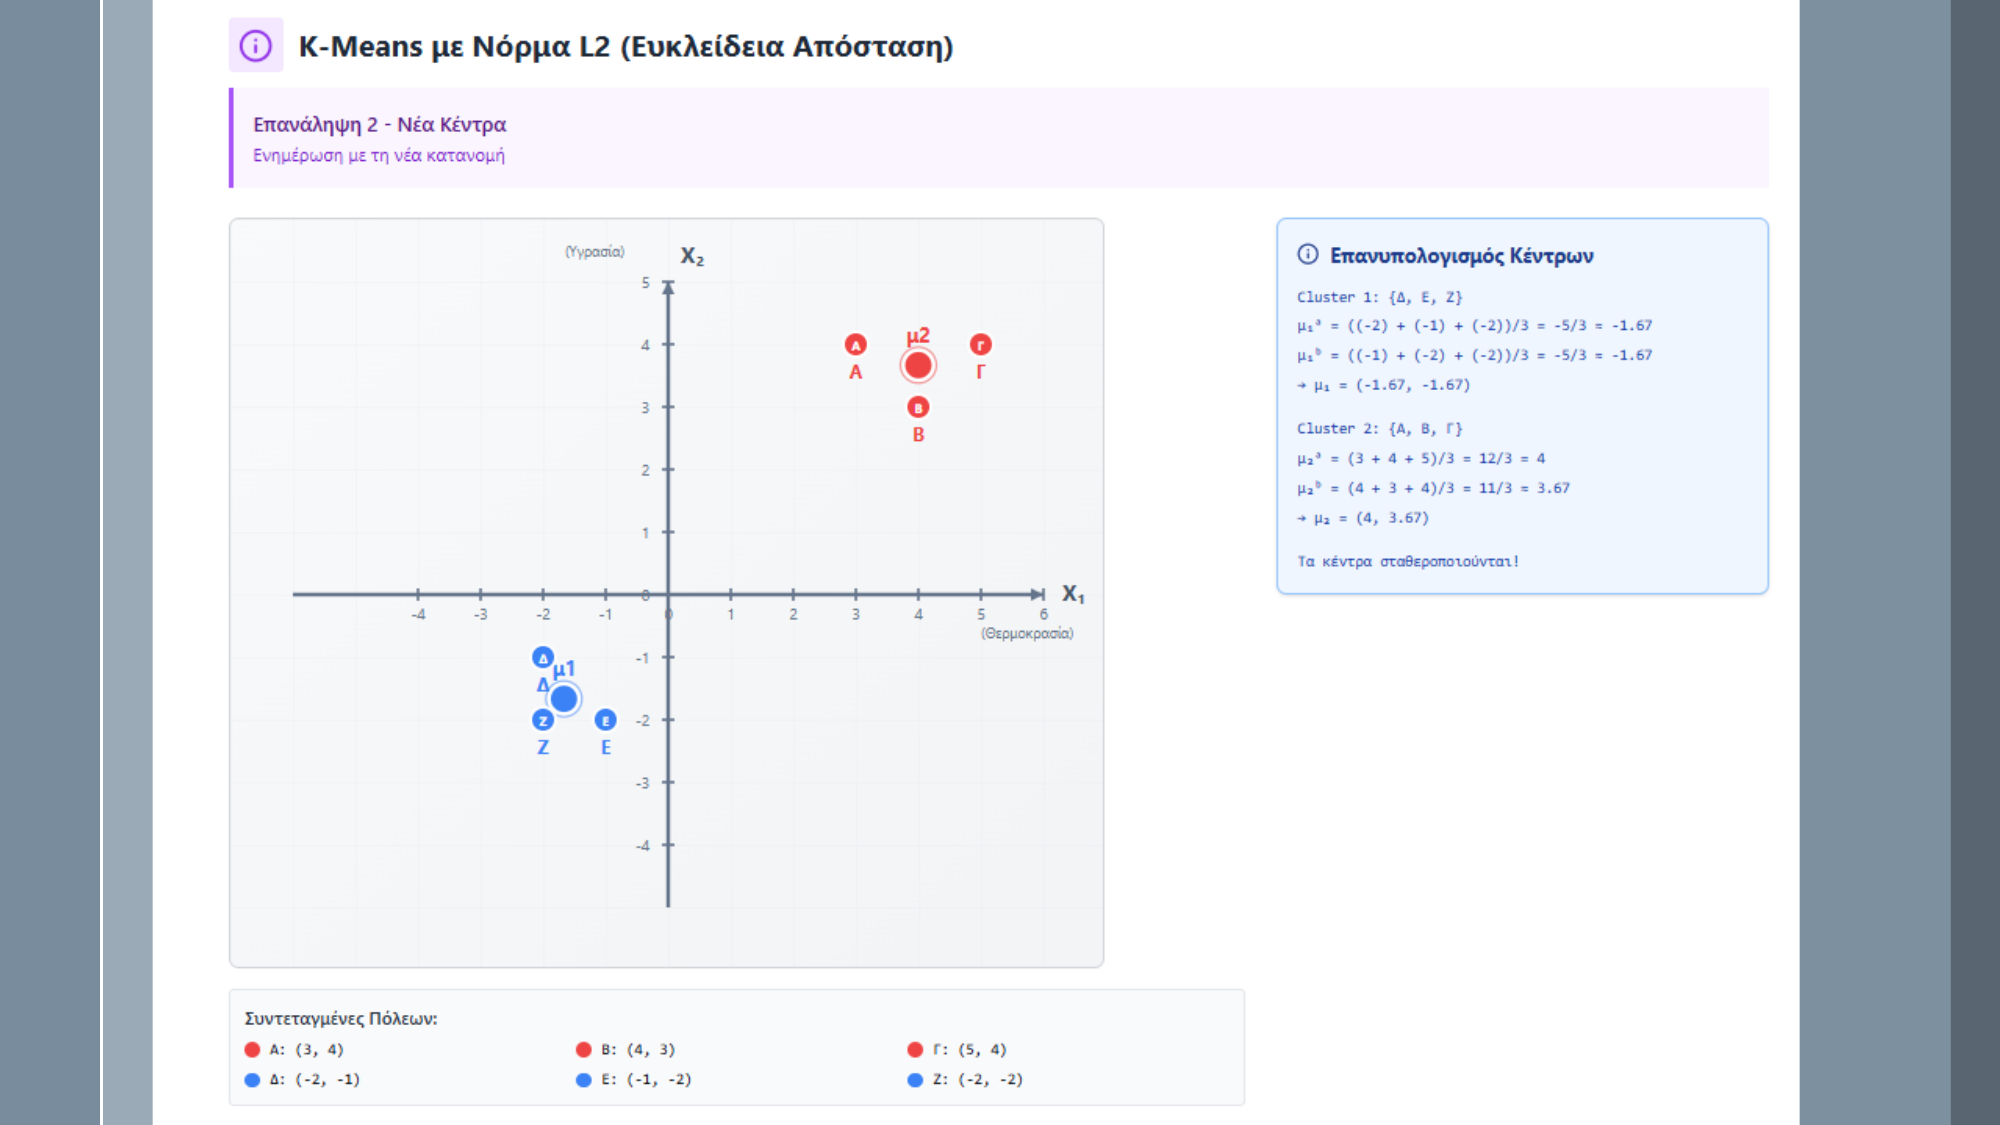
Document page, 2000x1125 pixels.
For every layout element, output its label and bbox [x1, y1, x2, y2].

picture [226, 13, 1774, 1111]
